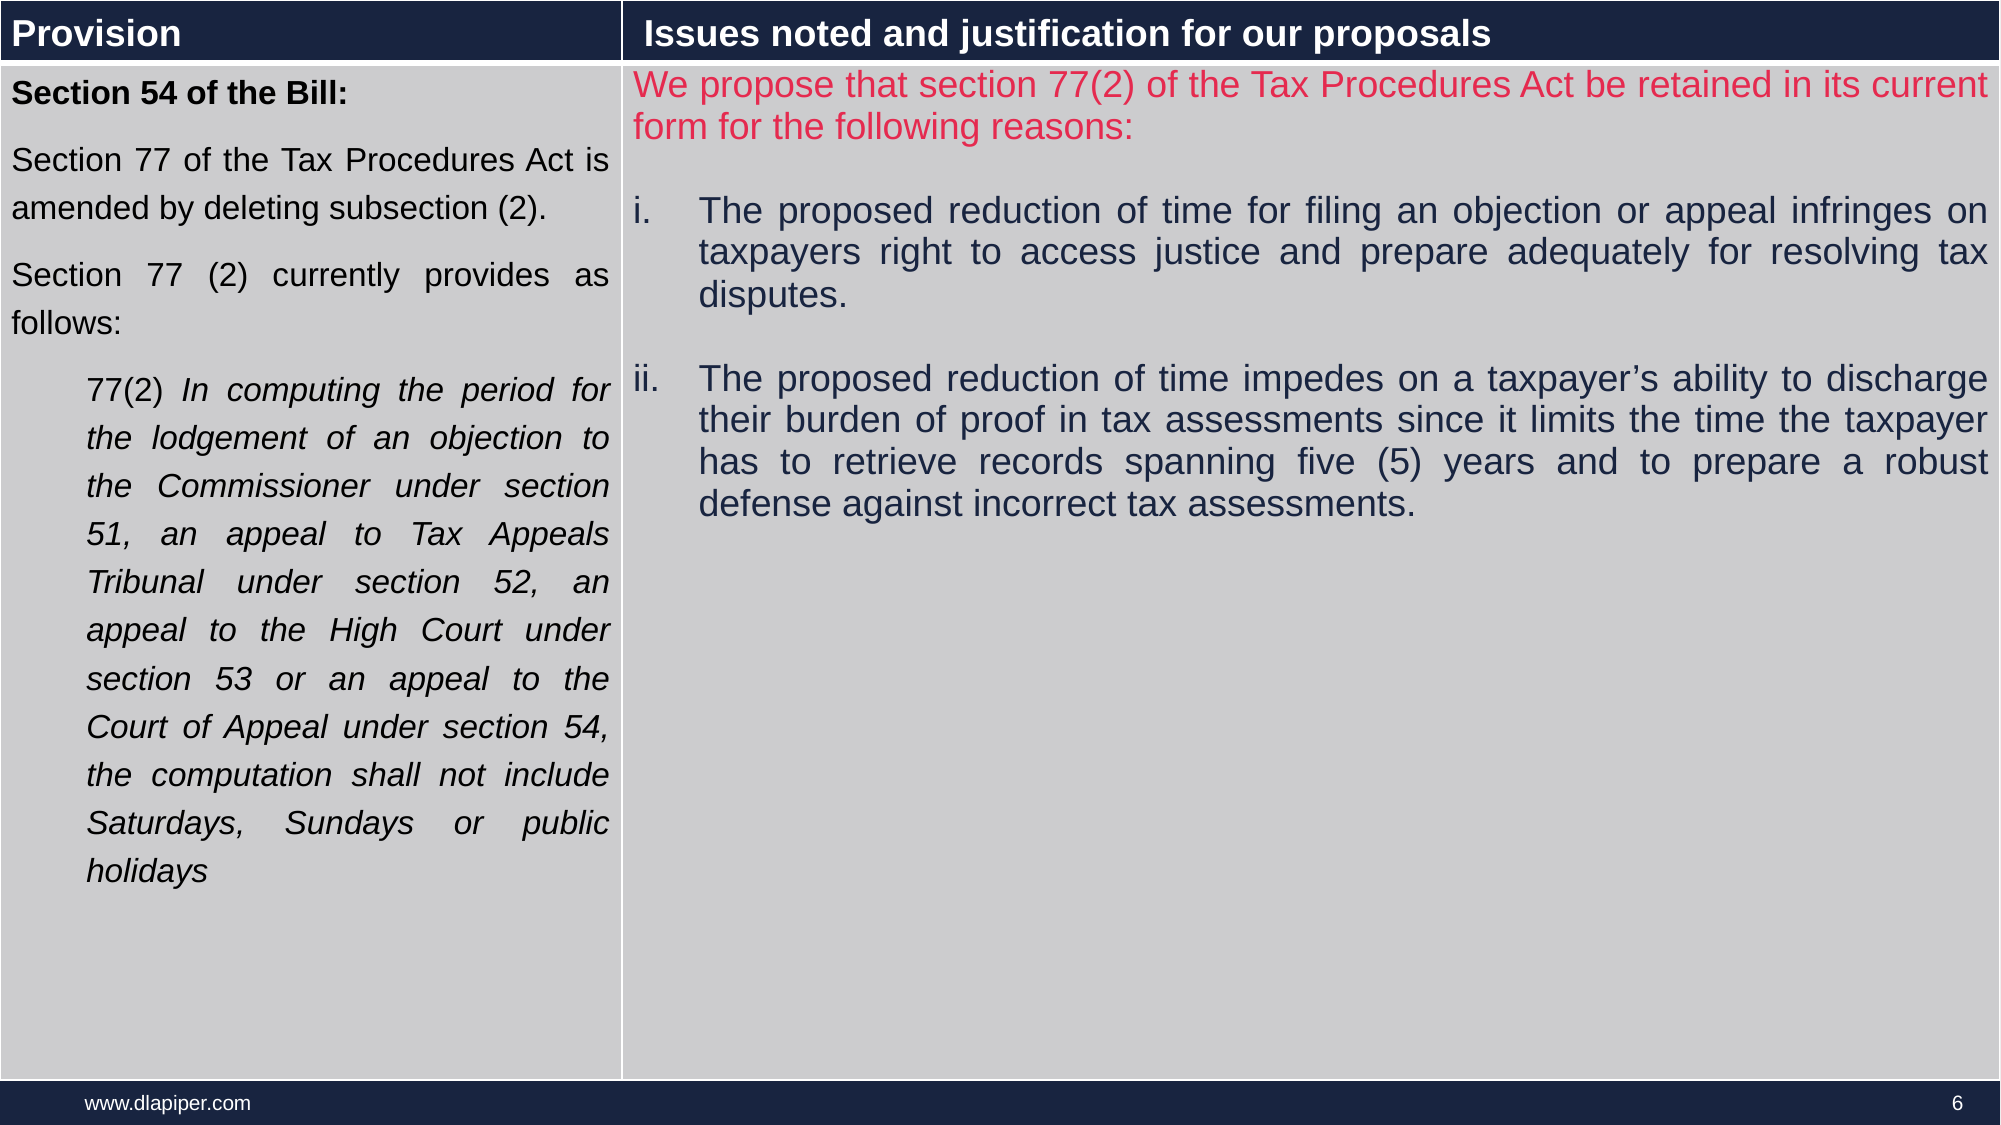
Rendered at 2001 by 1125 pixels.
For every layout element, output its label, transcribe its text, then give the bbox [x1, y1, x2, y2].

table_header Issues noted and justification for our proposals [623, 1, 1999, 60]
table_cell Section 54 of the Bill: Section 77 of the Tax Procedures Act is amended by deleting subsection (2). Section 77 (2) currently provides as follows: 77(2) In computing the period for the lodgement of an objection to the Commissioner under section 51, an appeal to Tax Appeals Tribunal under section 52, an appeal to the High Court under section 53 or an appeal to the Court of Appeal under section 54, the computation shall not include Saturdays, Sundays or public holidays [1, 66, 621, 1079]
slide_number 6 [1915, 1079, 2000, 1125]
table_header Provision [1, 1, 621, 60]
table_cell We propose that section 77(2) of the Tax Procedures Act be retained in its current form for the following reasons: The proposed reduction of time for filing an objection or appeal infringes on taxpayers right to access justice and prepare adequately for resolving tax disputes. The proposed reduction of time impedes on a taxpayer’s ability to discharge their burden of proof in tax assessments since it limits the time the taxpayer has to retrieve records spanning five (5) years and to prepare a robust defense against incorrect tax assessments. [623, 66, 1999, 1079]
